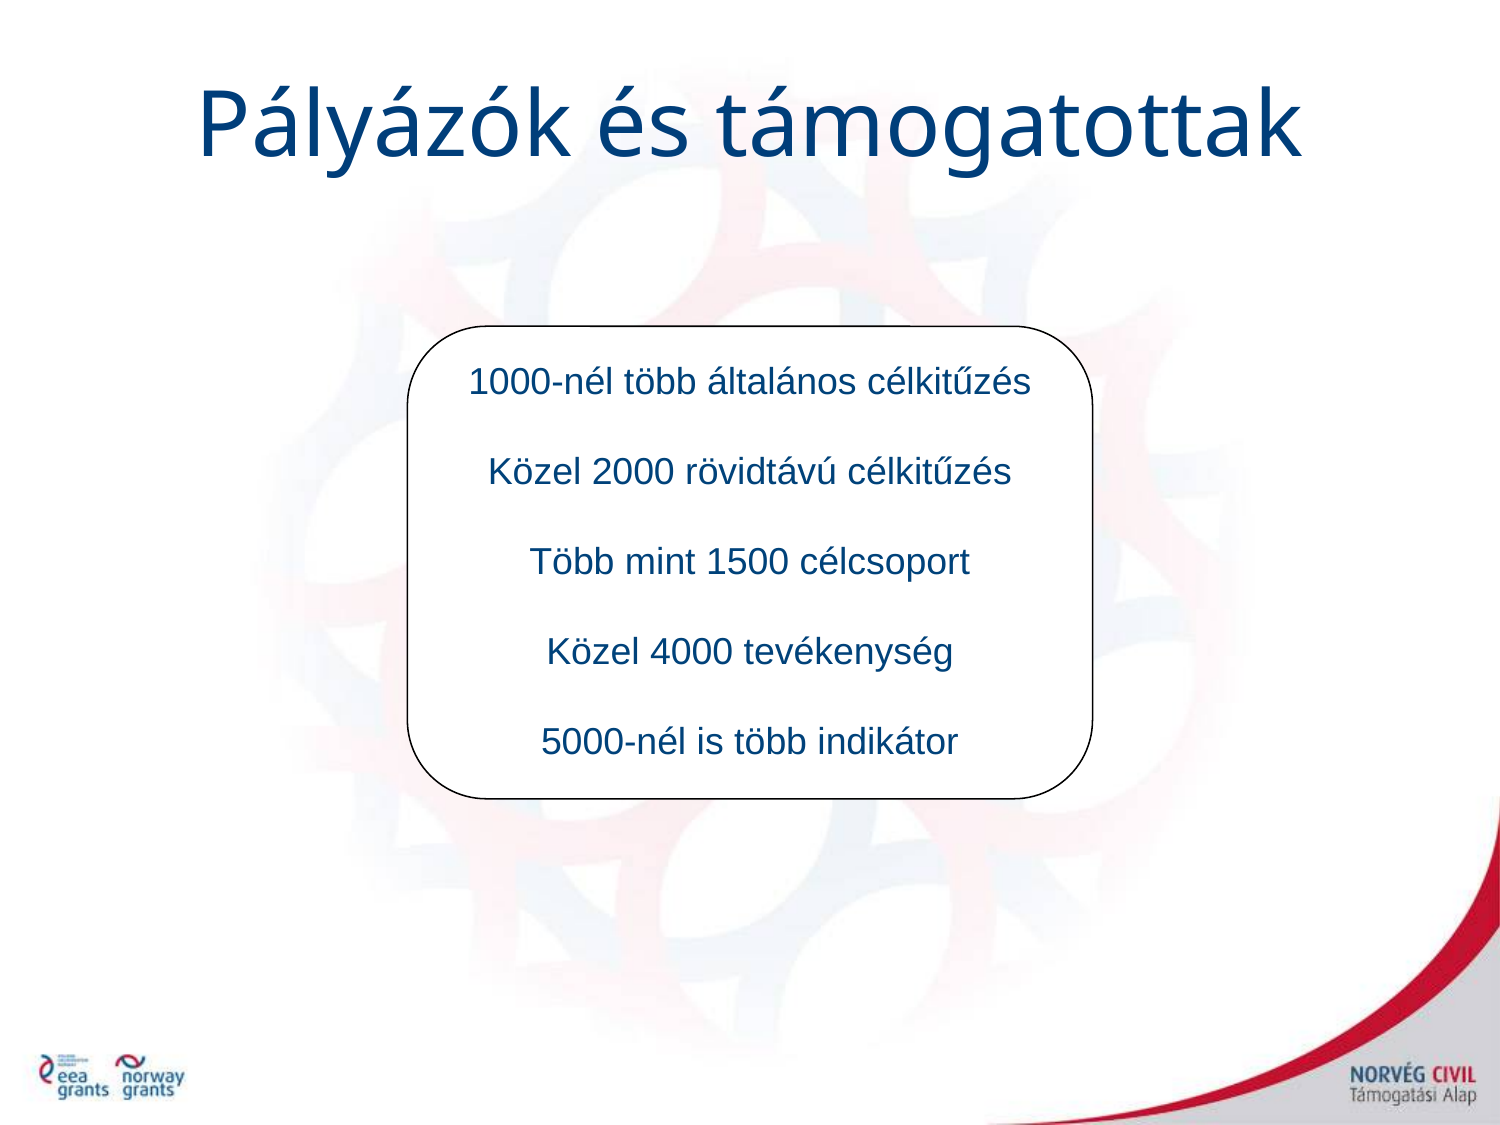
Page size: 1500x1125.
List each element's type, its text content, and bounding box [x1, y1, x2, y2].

picture [0, 0, 1500, 1125]
text_box Pályázók és támogatottak [41, 31, 1459, 209]
text_box 1000-nél több általános célkitűzés Közel 2000 rövidtávú célkitűzés Több mint 1500 célcsoport Közel 4000 tevékenység 5000-nél is több indikátor [407, 326, 1093, 799]
